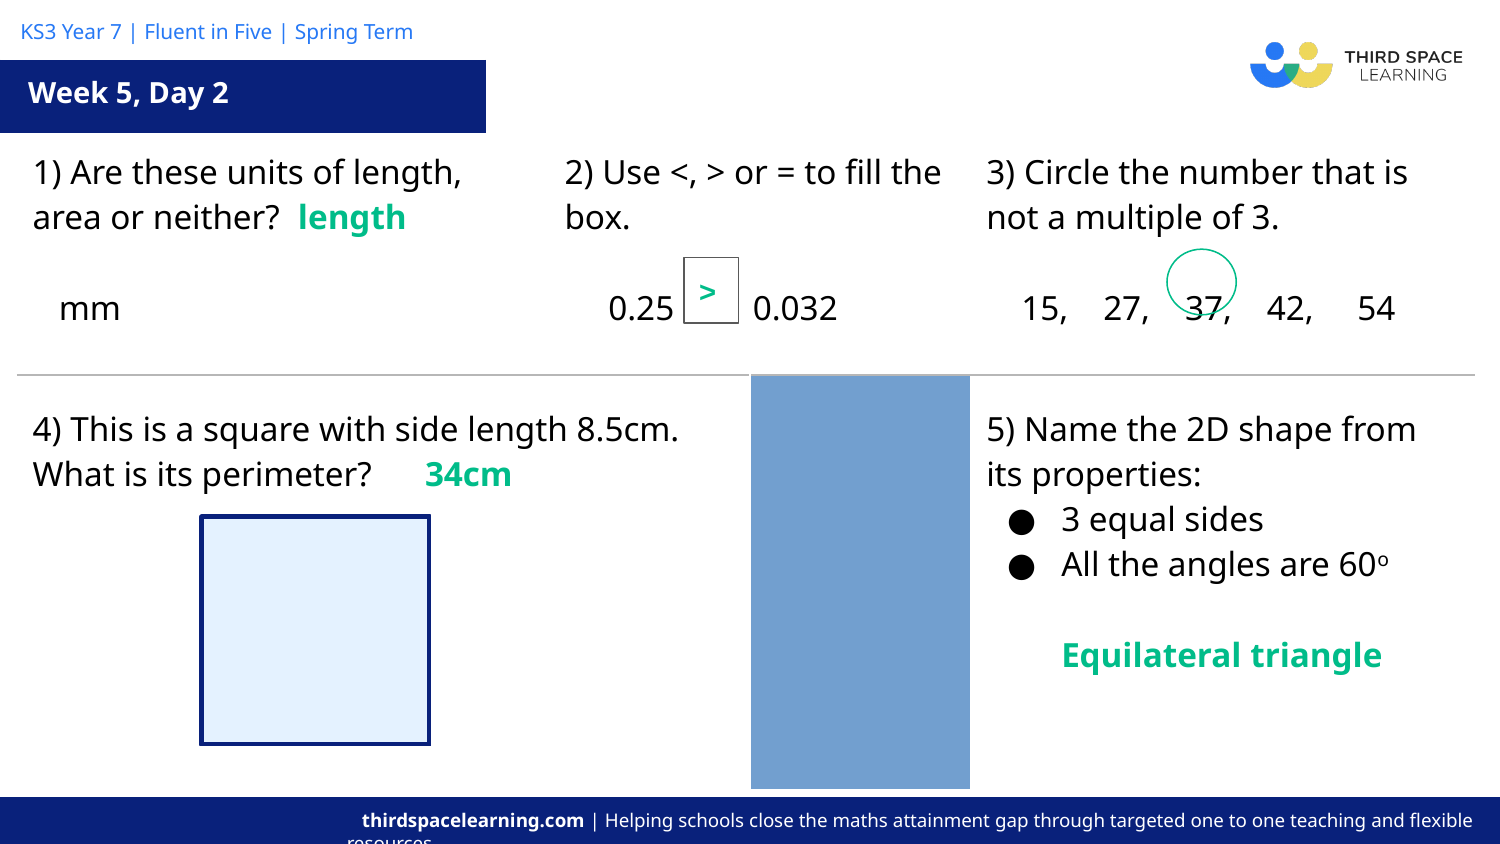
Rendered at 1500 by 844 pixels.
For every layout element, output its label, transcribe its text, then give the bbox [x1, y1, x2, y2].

table_header 3) Circle the number that is not a multiple of 3. 15, 27, 37, 42, 54 [972, 142, 1474, 374]
text_box > [684, 257, 739, 324]
table_cell 4) This is a square with side length 8.5cm. What is its perimeter? 34cm [19, 376, 749, 788]
table_cell 5) Name the 2D shape from its properties: 3 equal sides All the angles are 60o Equilateral triangle [972, 376, 1474, 788]
text_box Week 5, Day 2 [13, 59, 383, 125]
table_header 1) Are these units of length, area or neither? length mm [19, 142, 549, 374]
table_header 2) Use <, > or = to fill the box. 0.25 0.032 [550, 142, 970, 374]
text_box [1166, 249, 1237, 315]
picture [1250, 33, 1465, 99]
picture [197, 513, 431, 747]
